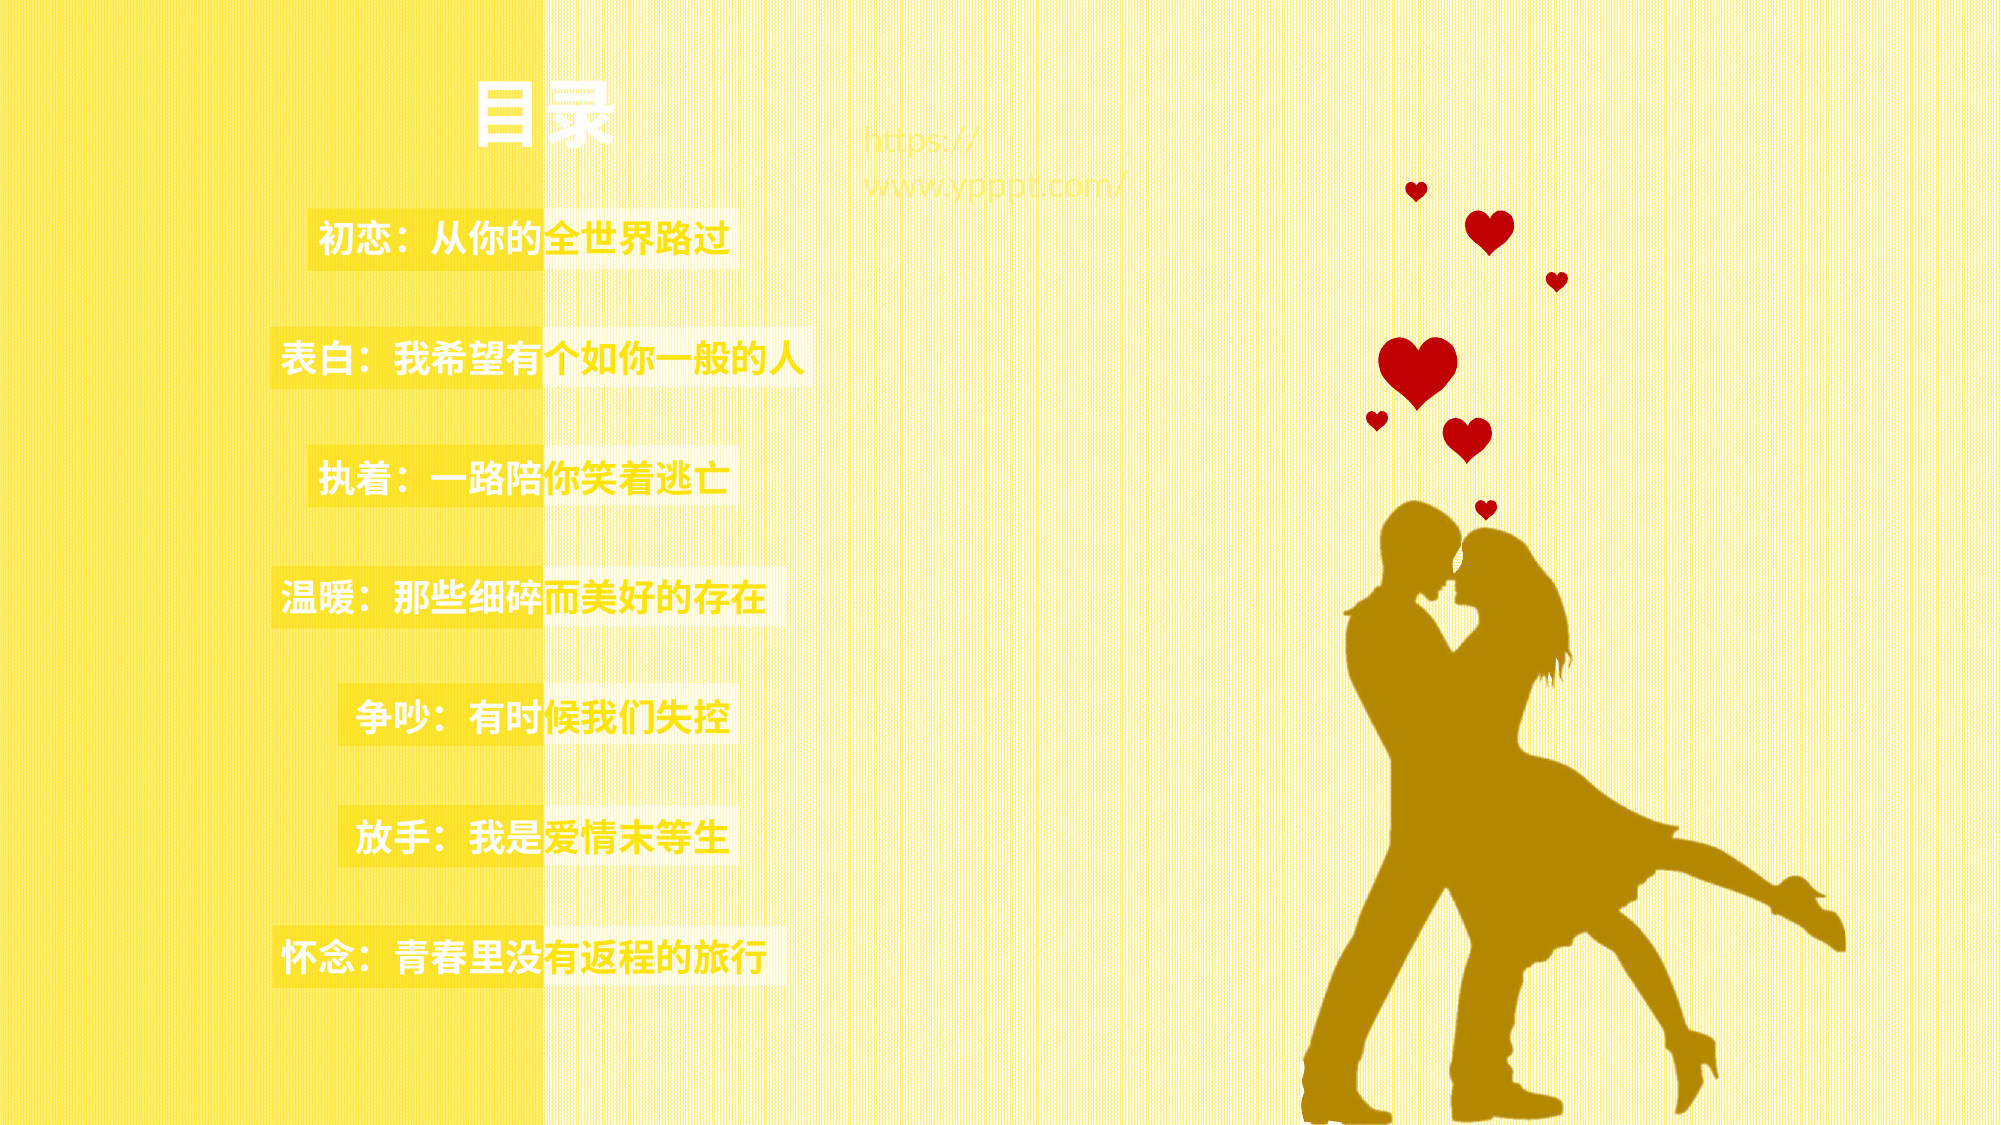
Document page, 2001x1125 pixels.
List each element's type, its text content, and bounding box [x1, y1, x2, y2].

text_box https://www.ypppt.com/ [848, 107, 1225, 213]
